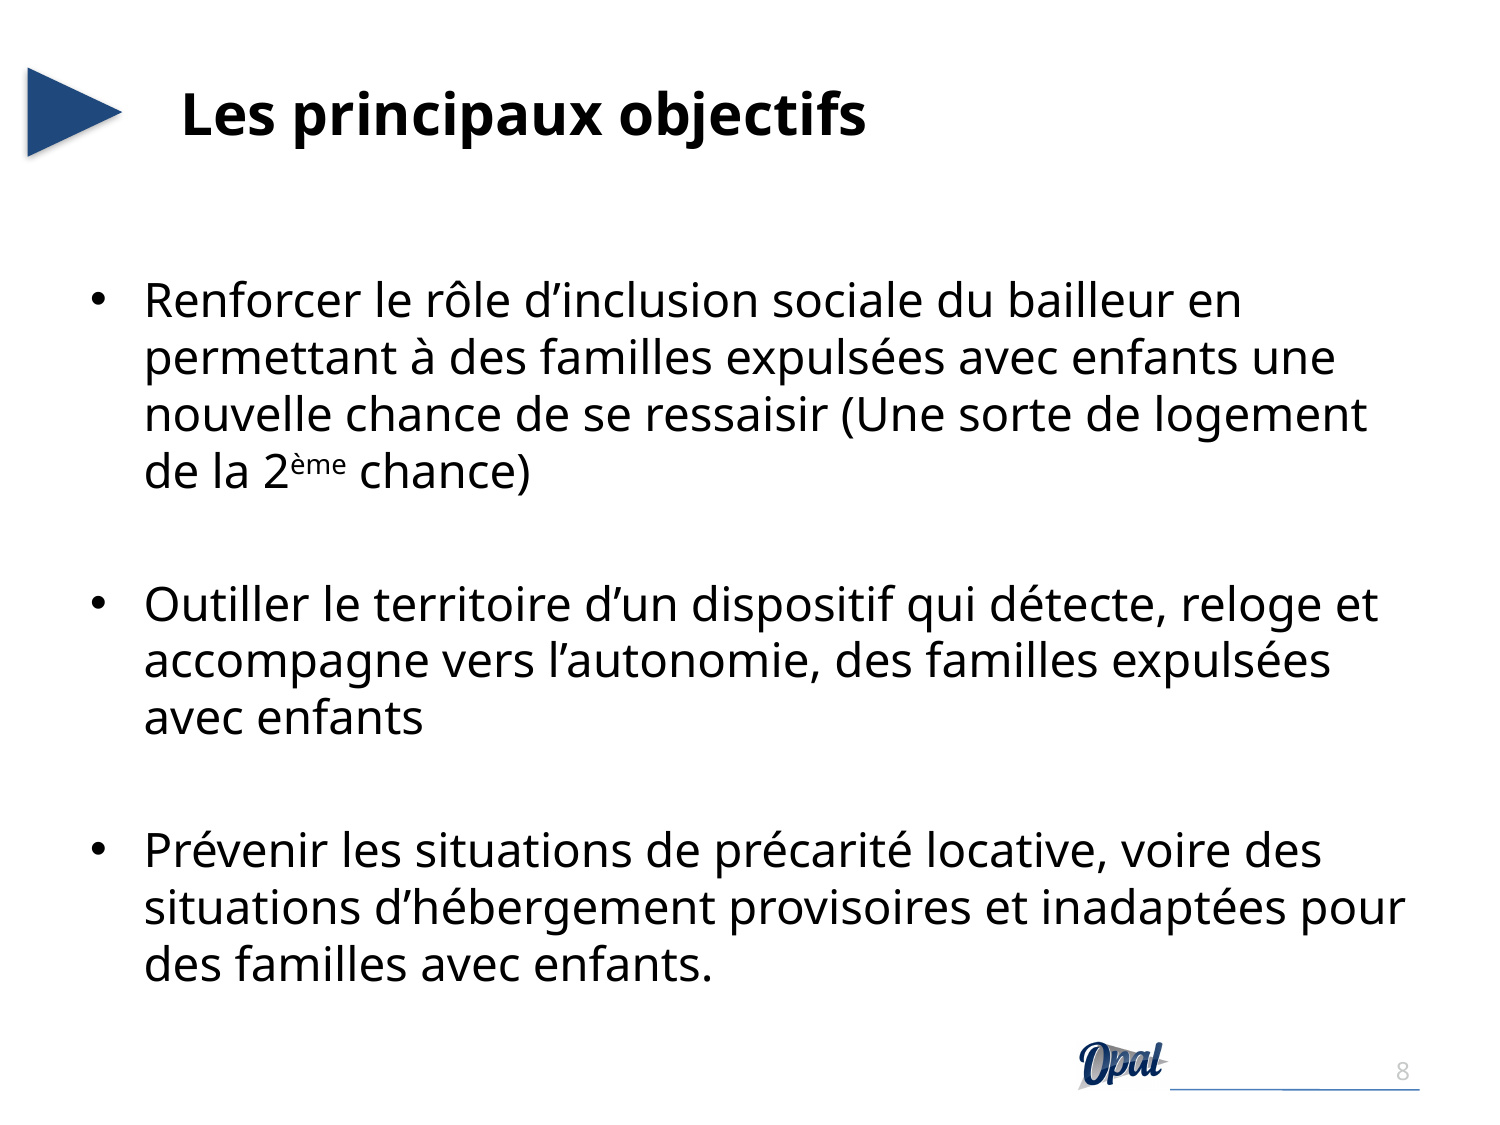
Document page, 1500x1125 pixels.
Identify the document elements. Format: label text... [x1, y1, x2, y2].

slide_number 8 [1074, 1042, 1425, 1103]
title Les principaux objectifs [165, 45, 1425, 180]
list Renforcer le rôle d’inclusion sociale du bailleur en permettant à des familles expulsées avec enfants une nouvelle chance de se ressaisir (Une sorte de logement de la 2ème chance) Outiller le territoire d’un dispositif qui détecte, reloge et accompagne vers l’autonomie, des familles expulsées avec enfants Prévenir les situations de précarité locative, voire des situations d’hébergement provisoires et inadaptées pour des familles avec enfants. [75, 262, 1425, 1005]
